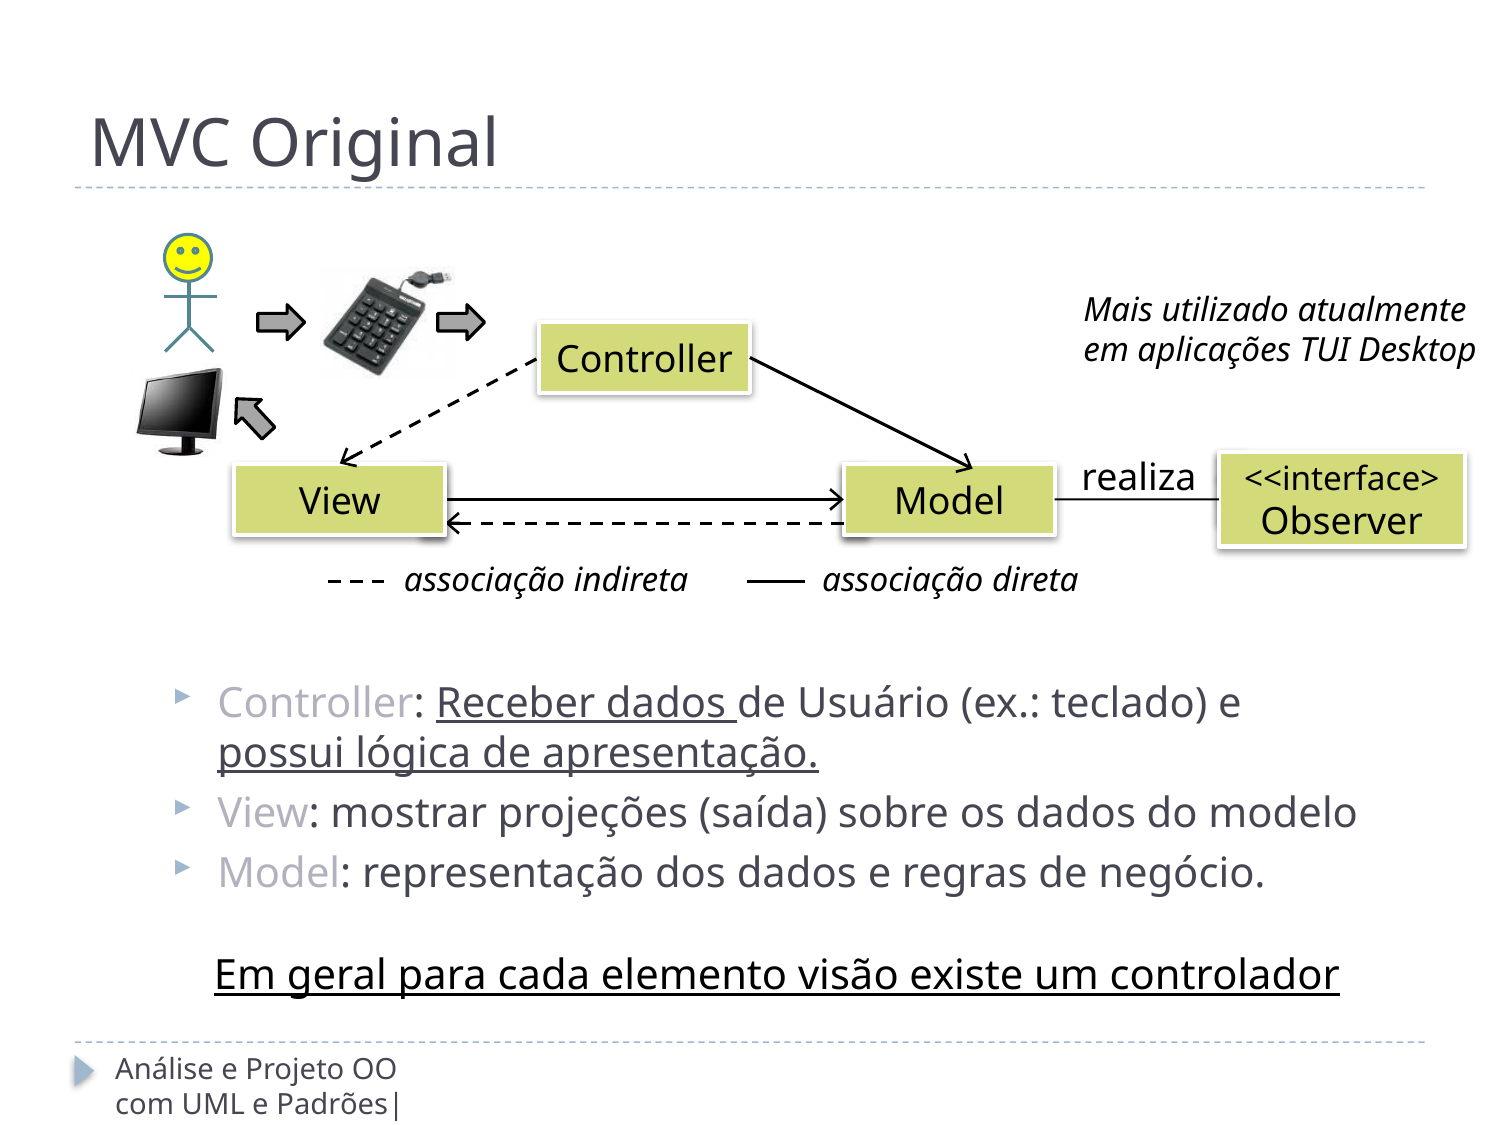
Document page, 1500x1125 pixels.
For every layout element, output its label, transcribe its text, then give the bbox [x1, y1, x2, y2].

picture [320, 257, 456, 393]
text_box realiza [1066, 445, 1212, 499]
list Controller: Receber dados de Usuário (ex.: teclado) e possui lógica de apresentação. View: mostrar projeções (saída) sobre os dados do modelo Model: representação dos dados e regras de negócio. [112, 597, 1388, 1013]
text_box Em geral para cada elemento visão existe um controlador [199, 940, 1355, 1006]
text_box [256, 303, 306, 342]
text_box associação indireta [389, 550, 704, 606]
text_box [234, 397, 276, 441]
text_box Mais utilizado atualmente em aplicações TUI Desktop [1068, 281, 1493, 376]
text_box [460, 303, 486, 342]
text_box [163, 234, 218, 352]
picture [129, 362, 228, 458]
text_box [843, 463, 1055, 536]
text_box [749, 357, 973, 469]
slide_number Análise e Projeto OO com UML e Padrões| 6 [100, 1042, 426, 1103]
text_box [339, 357, 540, 464]
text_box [234, 463, 446, 536]
text_box associação direta [807, 550, 1095, 606]
text_box Controller [537, 320, 752, 395]
title MVC Original [75, 24, 1425, 188]
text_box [1218, 451, 1466, 547]
